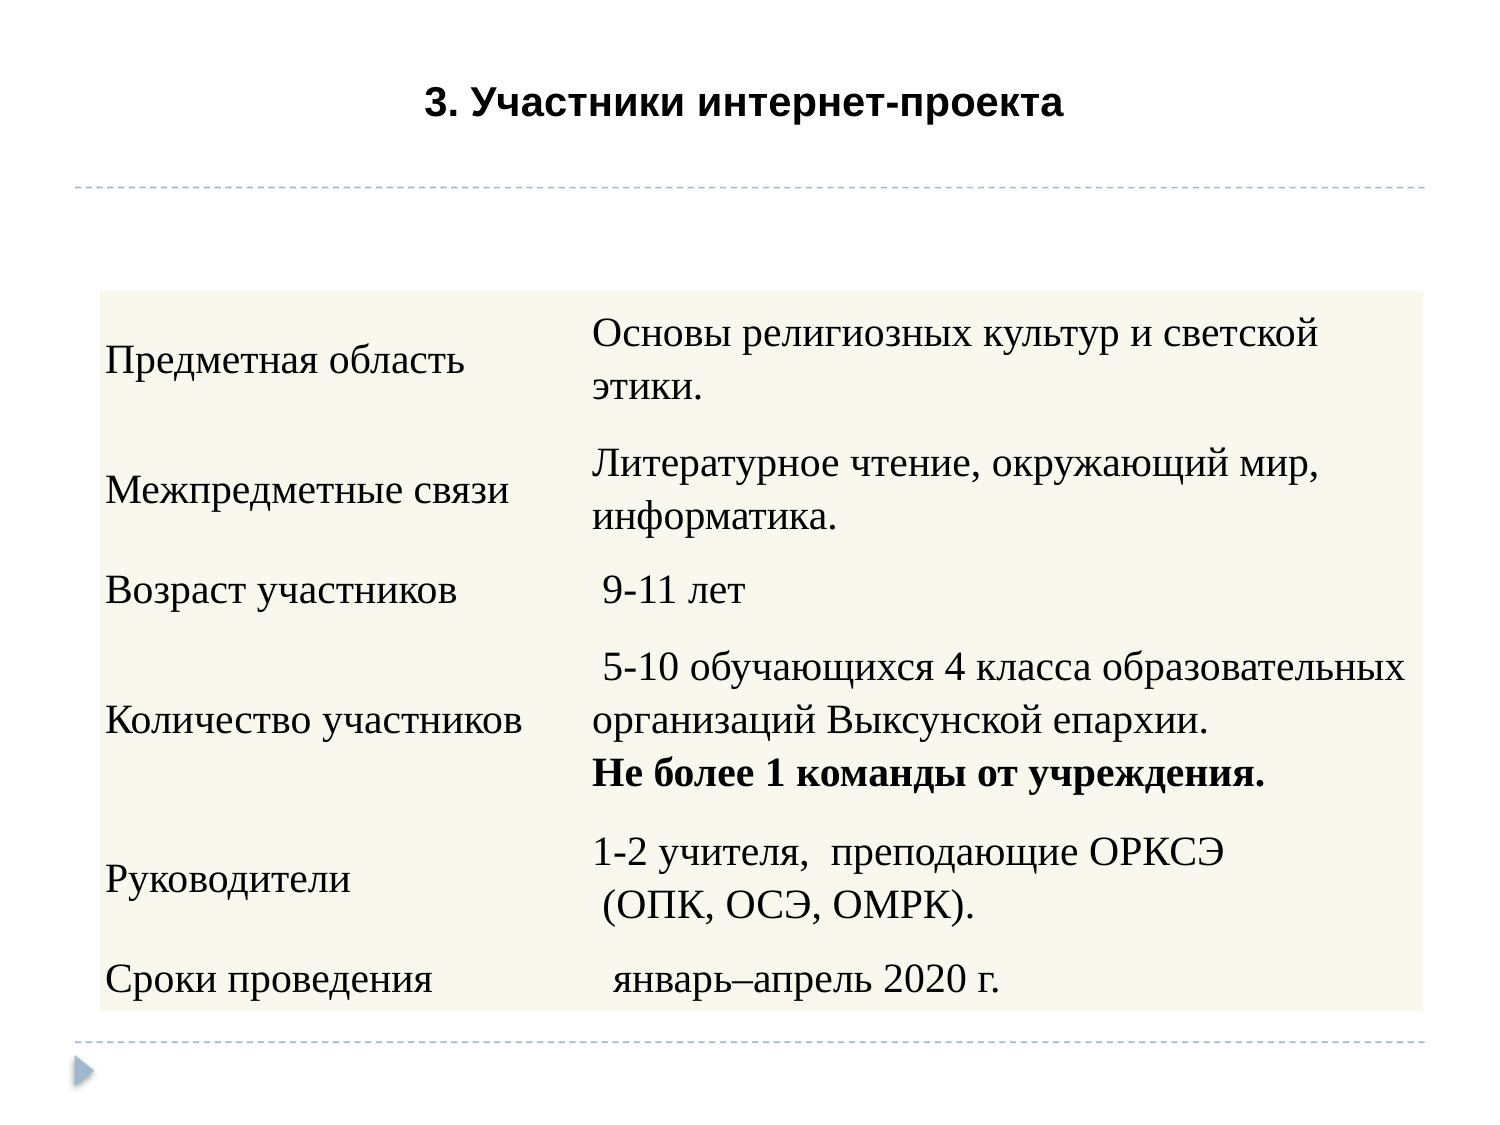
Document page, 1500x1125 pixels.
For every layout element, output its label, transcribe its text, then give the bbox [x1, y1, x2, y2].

table_cell Межпредметные связи [100, 421, 587, 550]
table_header Основы религиозных культур и светской этики. [587, 291, 1423, 421]
table_cell Количество участников [100, 622, 587, 810]
table_cell Сроки проведения [100, 940, 587, 1011]
table_cell Возраст участников [100, 550, 587, 622]
table_cell 1-2 учителя, преподающие ОРКСЭ (ОПК, ОСЭ, ОМРК). [587, 810, 1423, 940]
table_cell Литературное чтение, окружающий мир, информатика. [587, 421, 1423, 550]
table_cell январь–апрель 2020 г. [587, 940, 1423, 1011]
table_header Предметная область [100, 291, 587, 421]
table_cell 9-11 лет [587, 550, 1423, 622]
table_cell 5-10 обучающихся 4 класса образовательных организаций Выксунской епархии. Не более 1 команды от учреждения. [587, 622, 1423, 810]
table_cell Руководители [100, 810, 587, 940]
text_box 3. Участники интернет-проекта [409, 66, 1080, 182]
